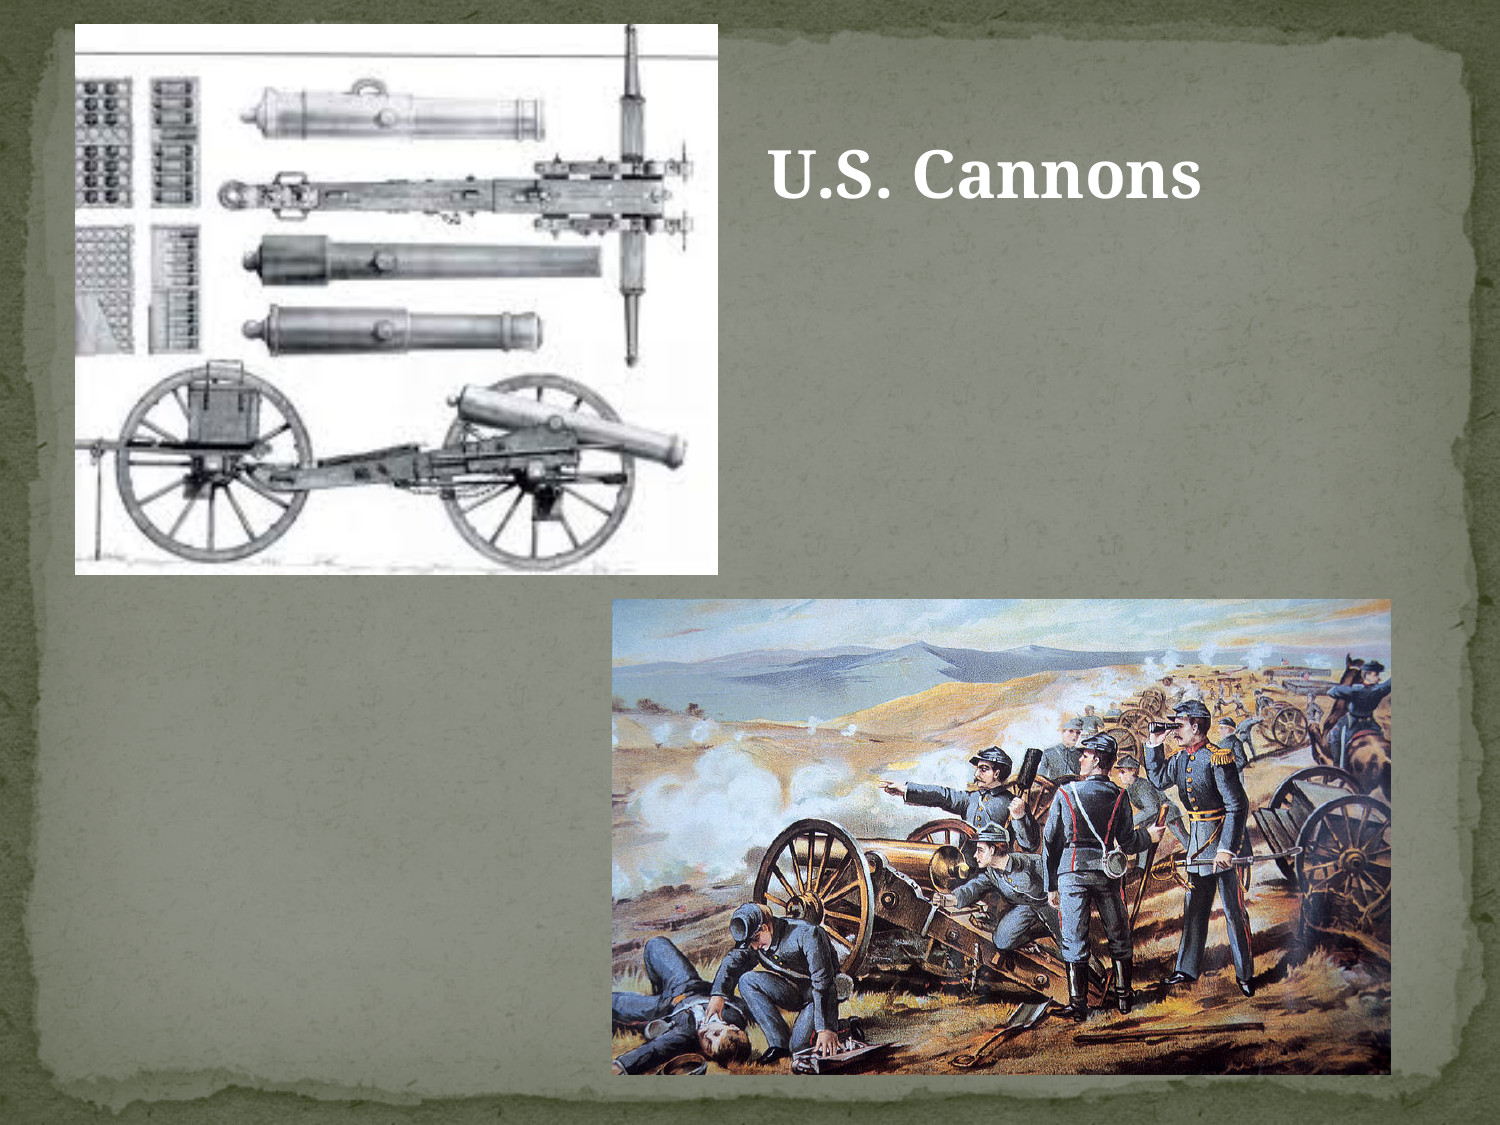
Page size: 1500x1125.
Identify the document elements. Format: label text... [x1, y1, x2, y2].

text_box U.S. Cannons [753, 124, 1218, 220]
picture [75, 24, 718, 575]
picture [612, 599, 1391, 1075]
